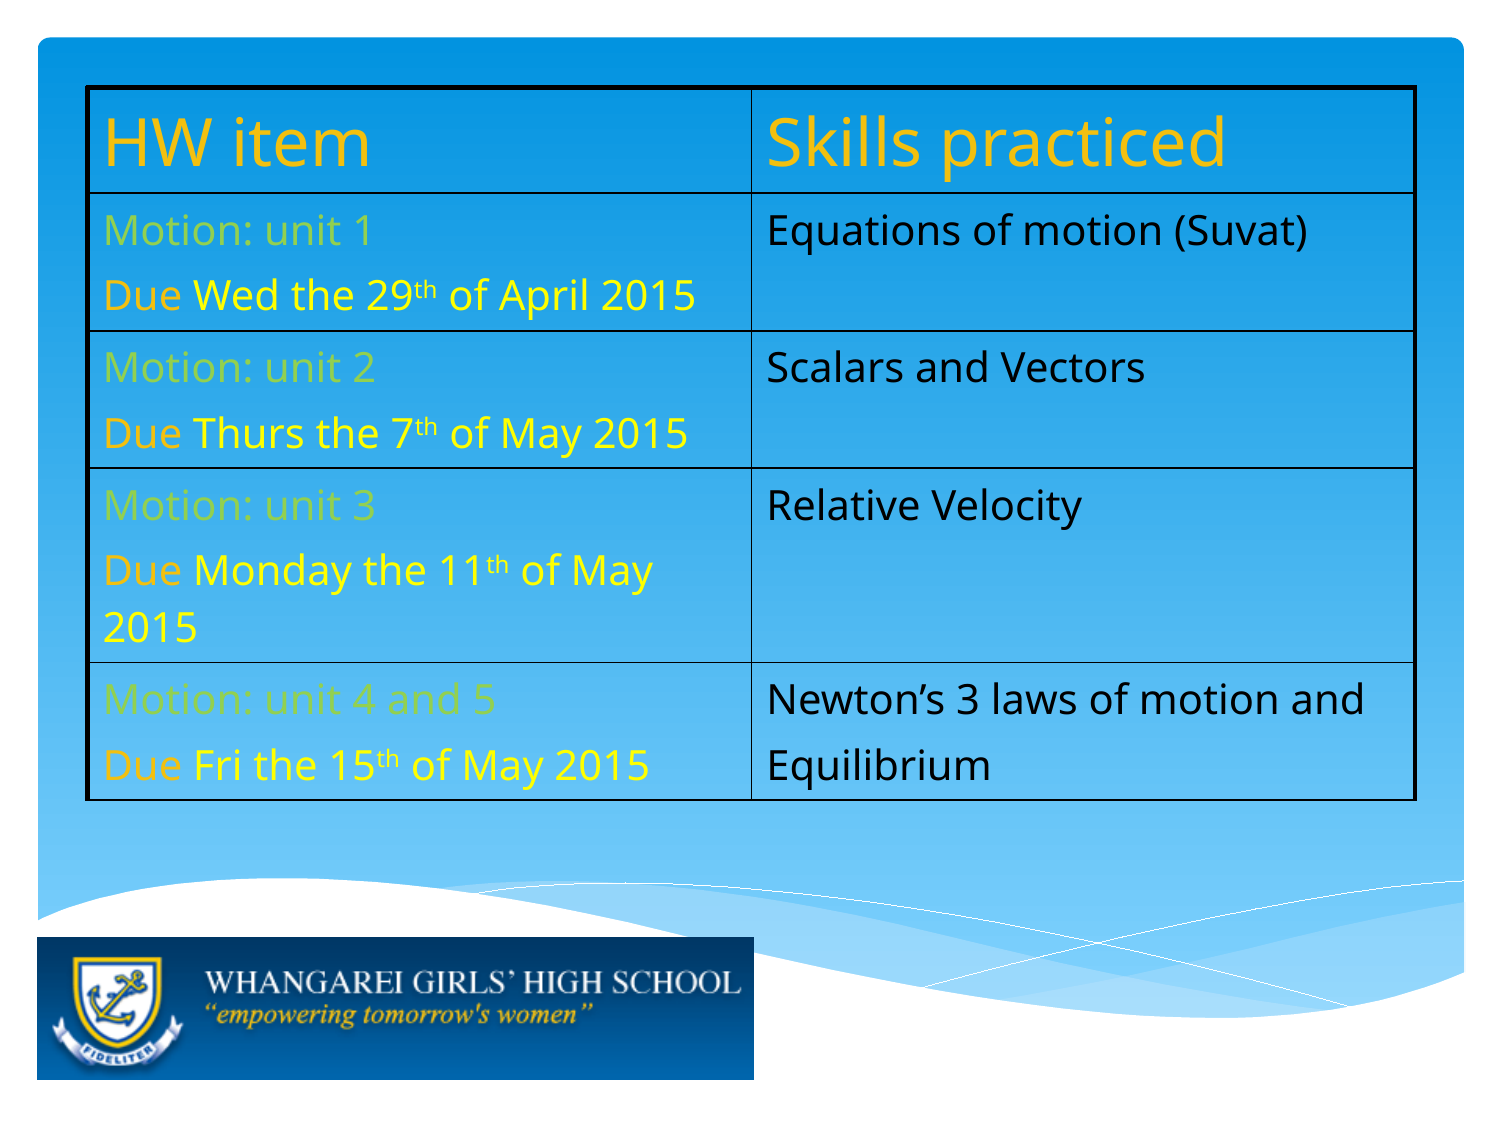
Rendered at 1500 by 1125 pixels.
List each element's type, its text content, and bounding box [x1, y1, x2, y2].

table_cell Scalars and Vectors [752, 332, 1413, 467]
table_cell Motion: unit 3 Due Monday the 11th of May 2015 [90, 469, 751, 662]
picture [37, 937, 754, 1080]
table_header HW item [90, 90, 751, 192]
table_cell Newton’s 3 laws of motion and Equilibrium [752, 663, 1413, 799]
table_cell Relative Velocity [752, 469, 1413, 662]
table_cell Motion: unit 1 Due Wed the 29th of April 2015 [90, 194, 751, 330]
table_cell Motion: unit 4 and 5 Due Fri the 15th of May 2015 [90, 663, 751, 799]
table_cell Equations of motion (Suvat) [752, 194, 1413, 330]
table_cell Motion: unit 2 Due Thurs the 7th of May 2015 [90, 332, 751, 467]
table_header Skills practiced [752, 90, 1413, 192]
